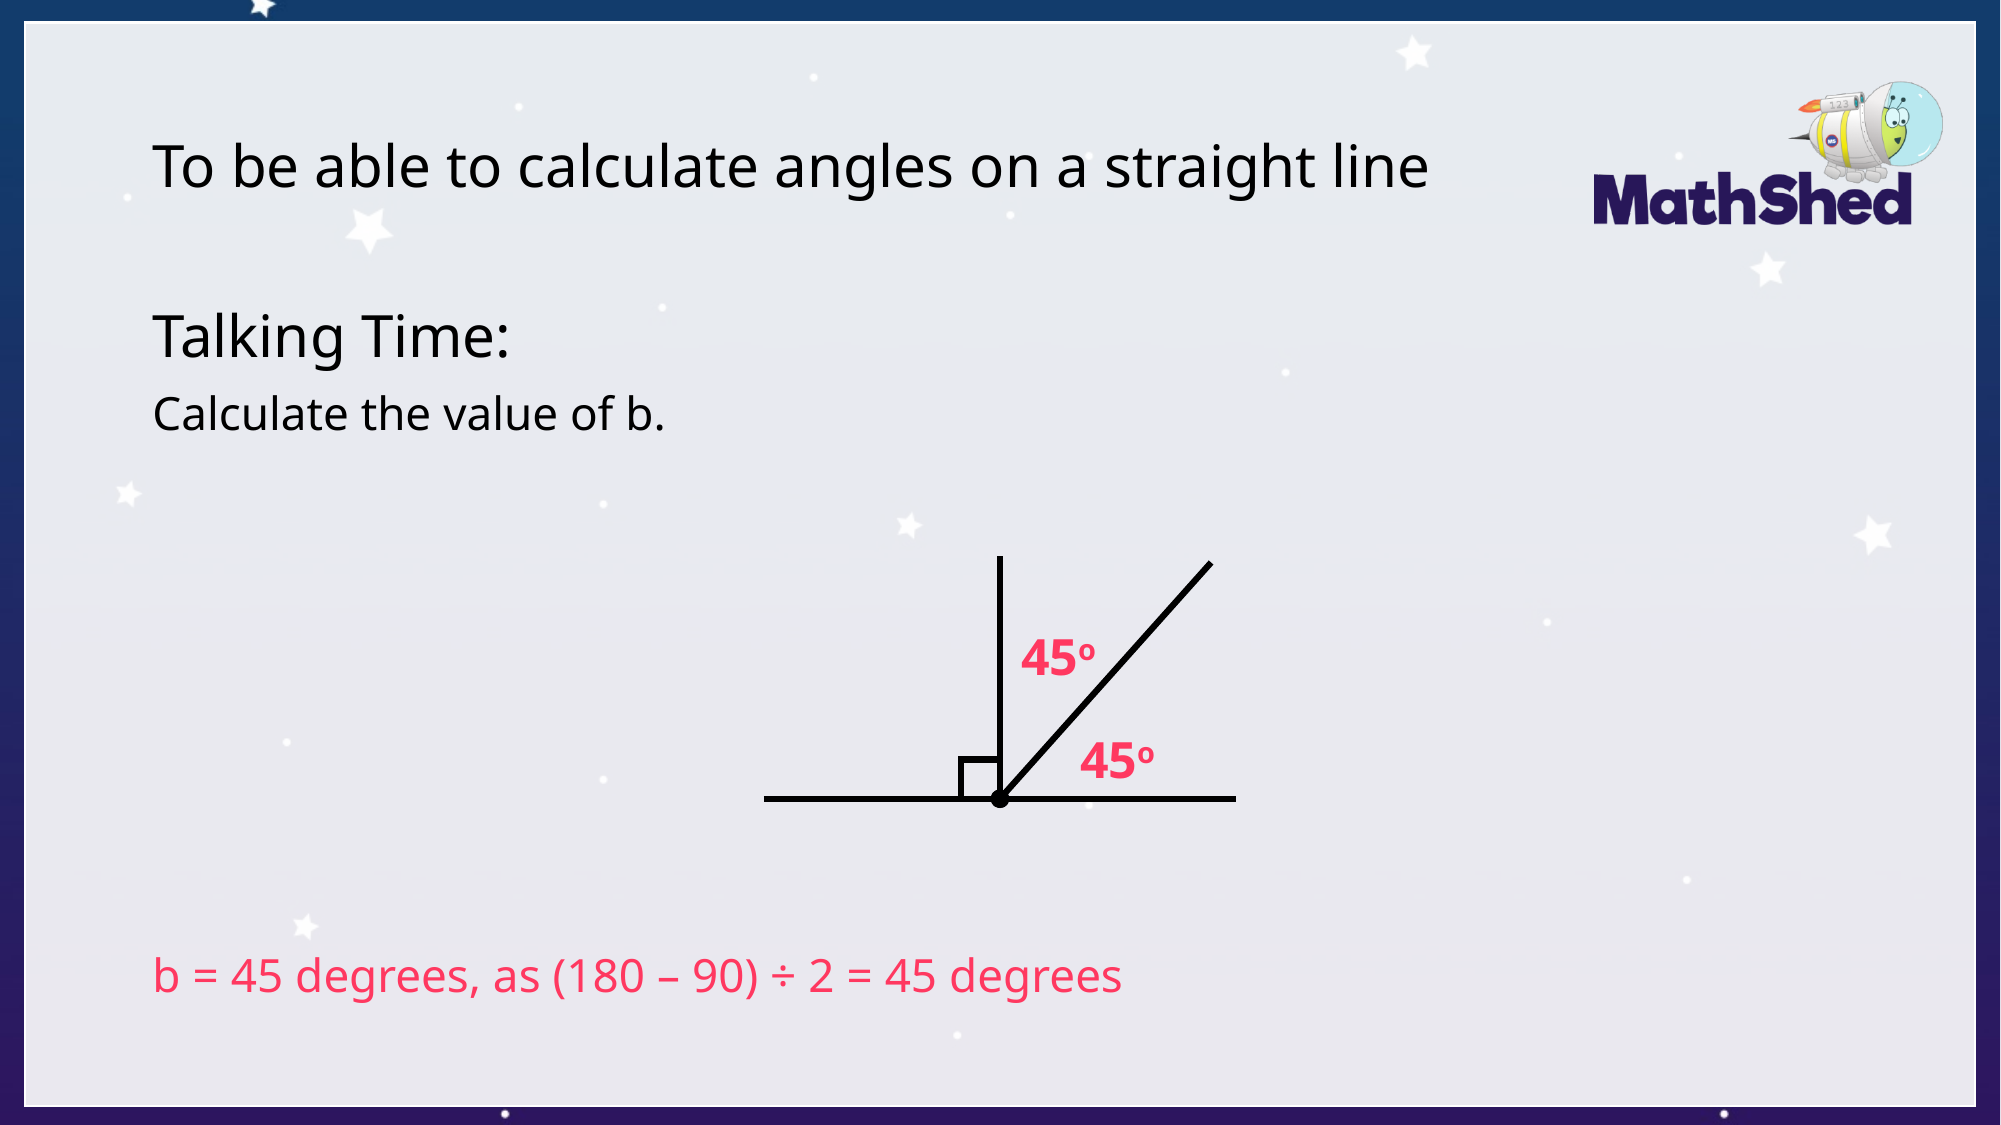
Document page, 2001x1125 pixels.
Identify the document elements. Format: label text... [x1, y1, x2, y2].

text_box [960, 759, 999, 798]
list Talking Time: Calculate the value of b. b = 45 degrees, as (180 – 90) ÷ 2 = 45 degrees [137, 299, 1863, 1014]
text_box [999, 562, 1212, 799]
title To be able to calculate angles on a straight line [137, 59, 1578, 278]
picture [0, 0, 2001, 1125]
